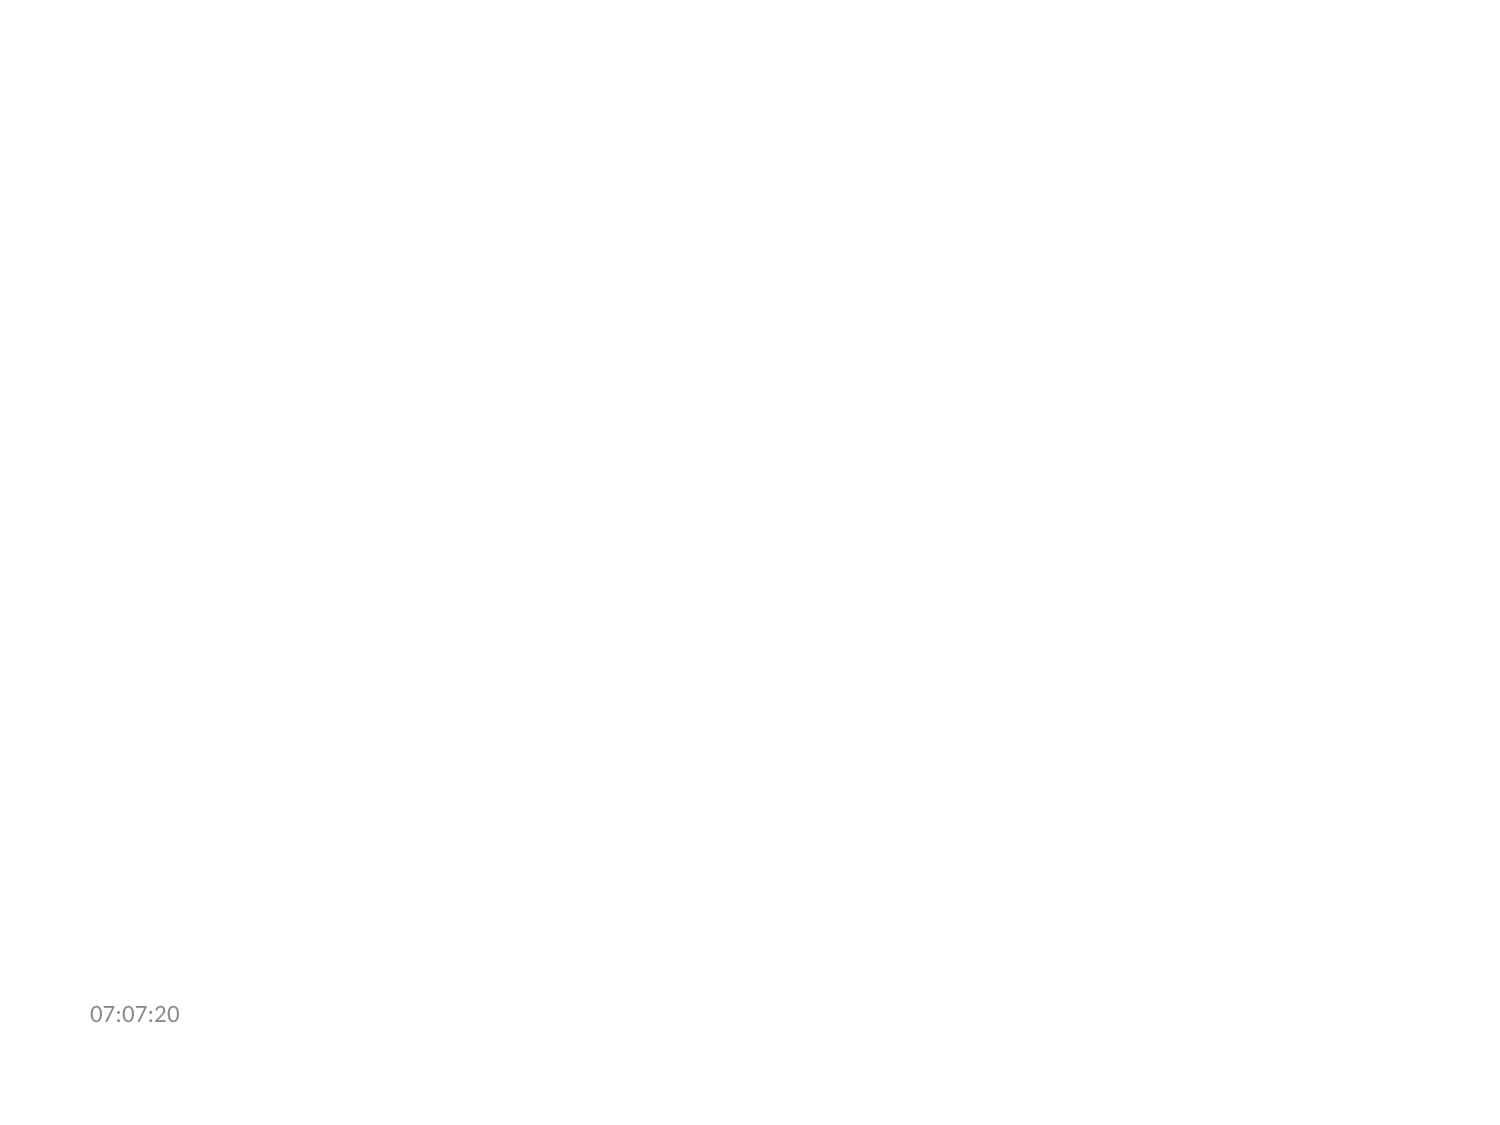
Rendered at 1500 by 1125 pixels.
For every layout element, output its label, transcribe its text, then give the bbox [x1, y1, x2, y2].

text_box 15:35:09 [75, 982, 425, 1043]
